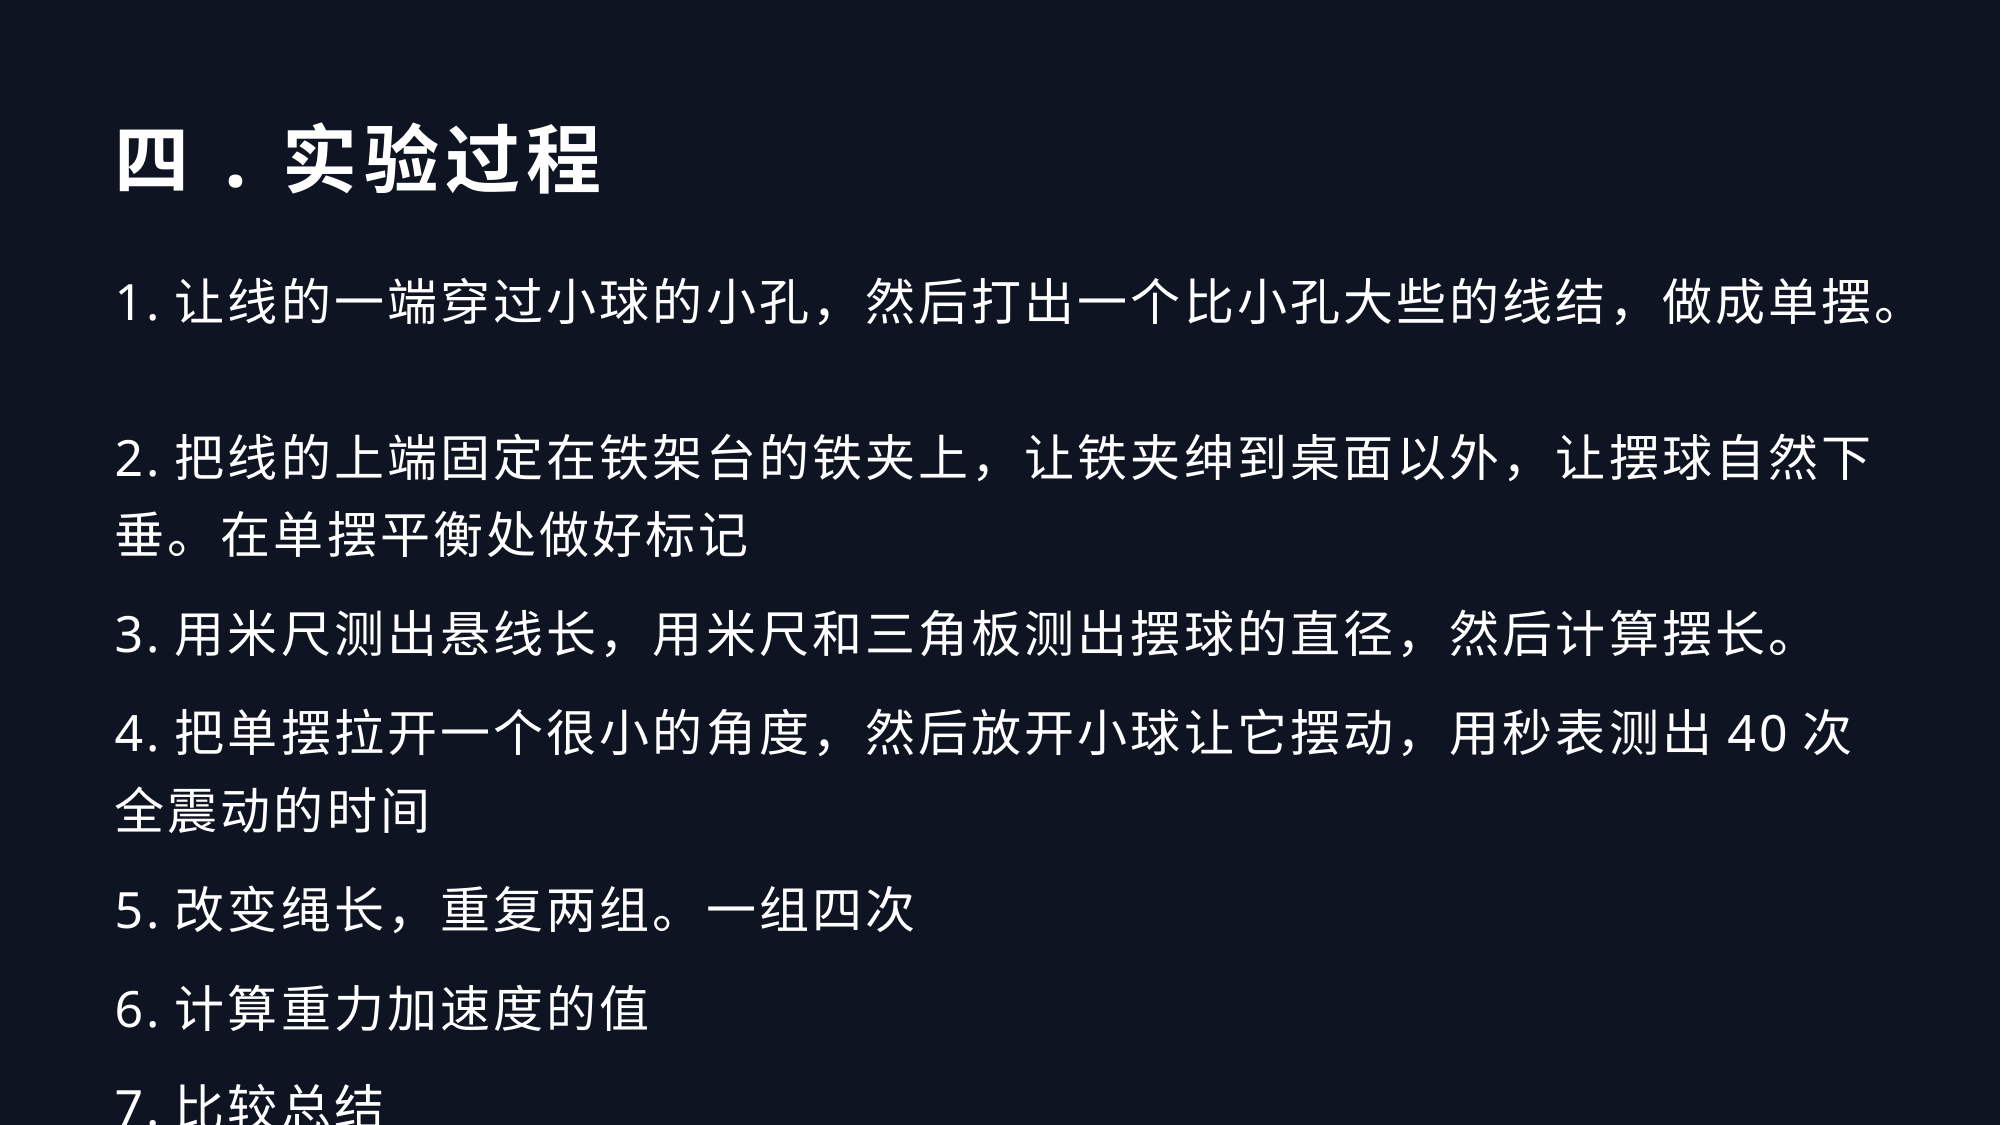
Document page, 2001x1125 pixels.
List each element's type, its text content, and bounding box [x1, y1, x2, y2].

list 1.让线的一端穿过小球的小孔，然后打出一个比小孔大些的线结，做成单摆。 2.把线的上端固定在铁架台的铁夹上，让铁夹绅到桌面以外，让摆球自然下垂。在单摆平衡处做好标记 3.用米尺测出悬线长，用米尺和三角板测出摆球的直径，然后计算摆长。 4.把单摆拉开一个很小的角度，然后放开小球让它摆动，用秒表测出40次全震动的时间 5.改变绳长，重复两组。一组四次 6.计算重力加速度的值 7.比较总结 [99, 244, 1900, 1086]
title 四.实验过程 [99, 99, 1900, 216]
